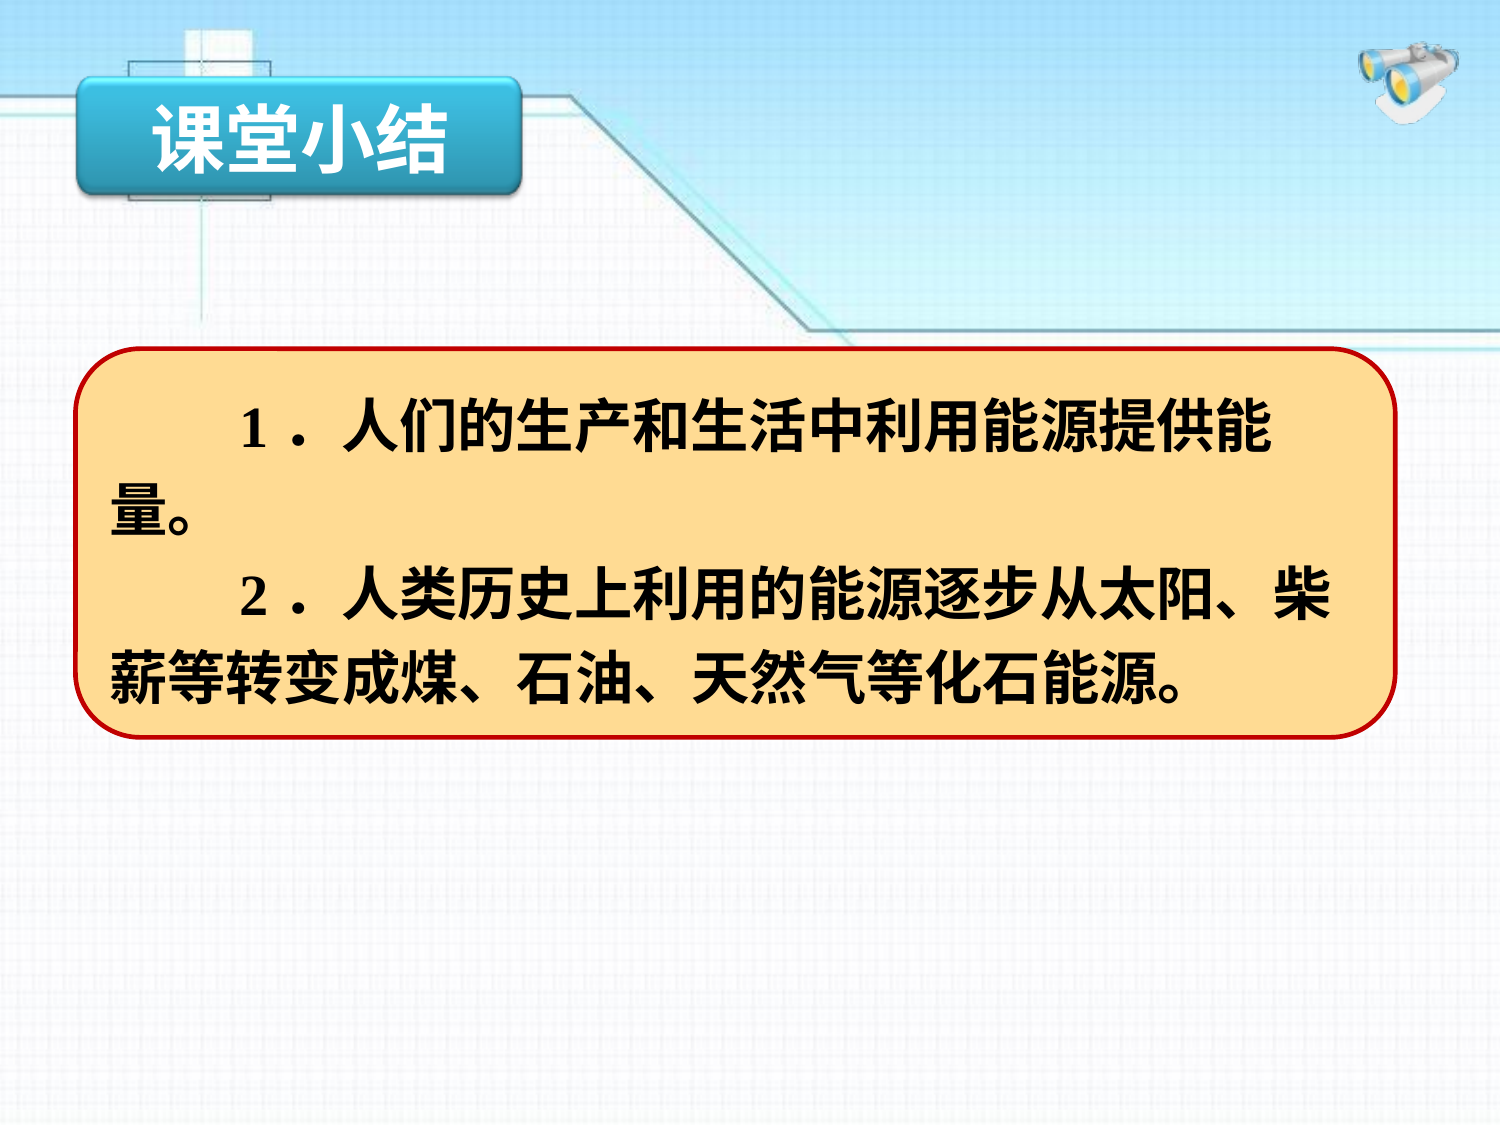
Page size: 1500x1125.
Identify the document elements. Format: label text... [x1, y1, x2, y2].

text_box 1．人们的生产和生活中利用能源提供能 量。 2．人类历史上利用的能源逐步从太阳、柴薪等转变成煤、石油、天然气等化石能源。 [75, 348, 1396, 738]
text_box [70, 56, 529, 209]
picture [0, 0, 1500, 1125]
